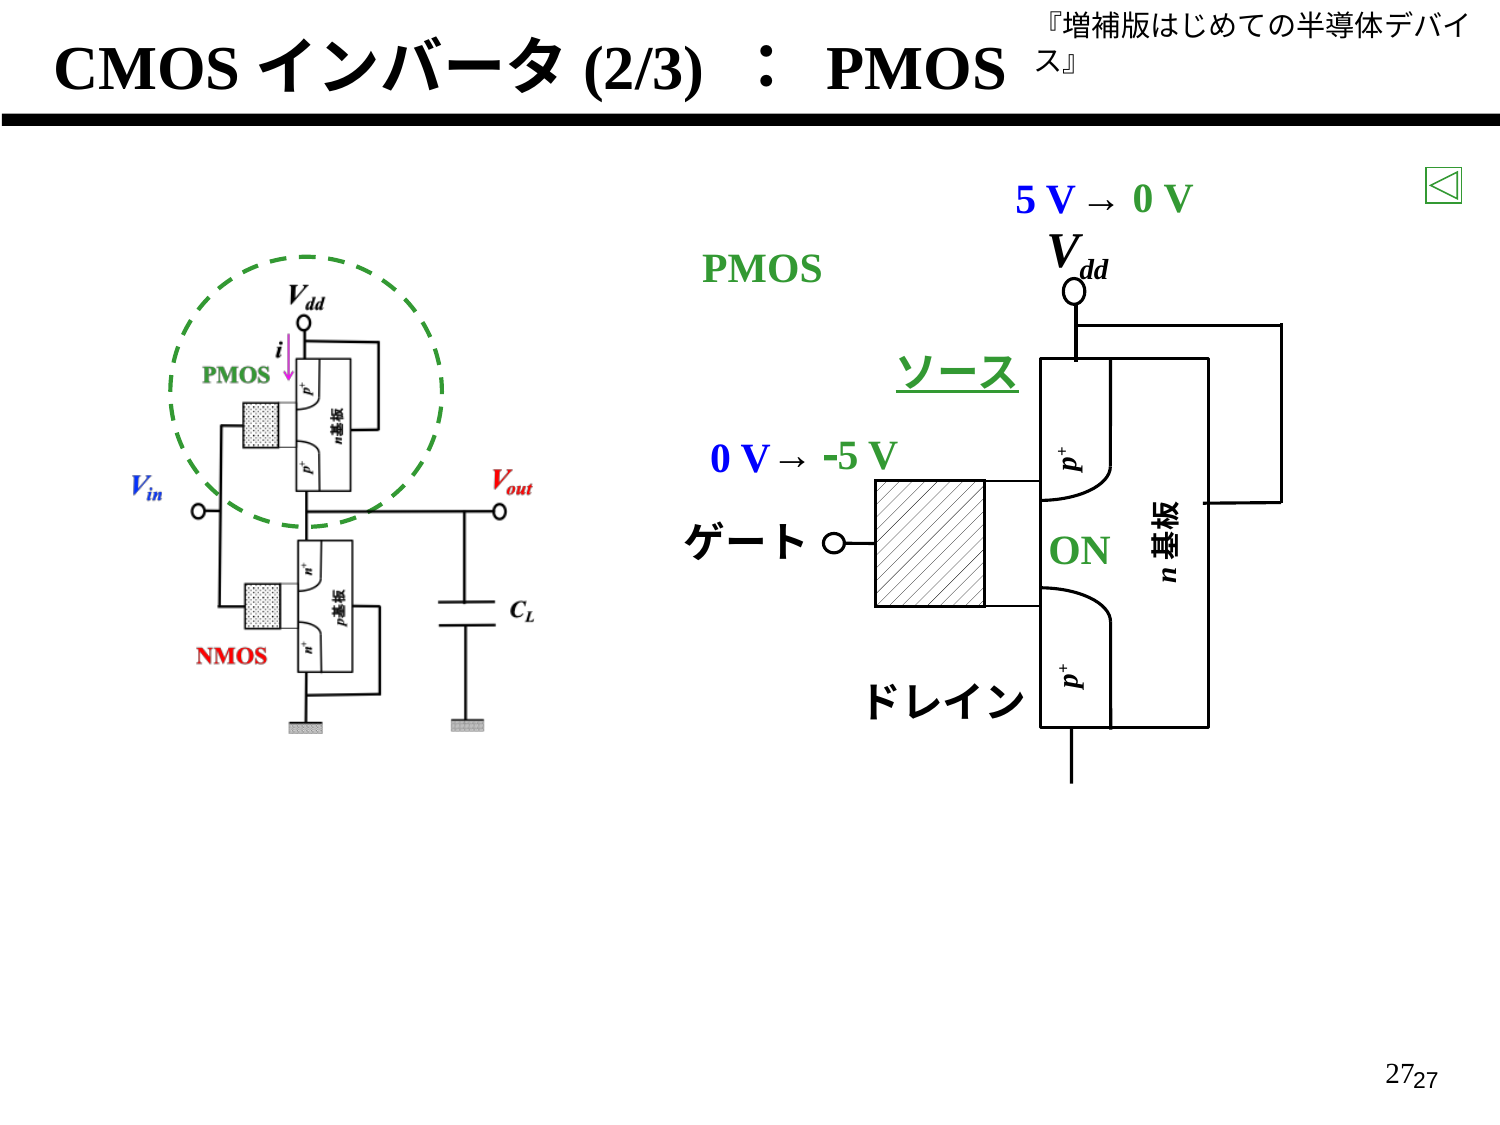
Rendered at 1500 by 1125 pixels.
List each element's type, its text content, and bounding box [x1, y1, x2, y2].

title CMOSインバータ(2/3) ： PMOS [53, 0, 1500, 102]
text_box [1426, 167, 1462, 204]
text_box [259, 254, 353, 265]
text_box 27 [1398, 1058, 1500, 1101]
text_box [649, 163, 1282, 784]
picture [111, 266, 552, 735]
